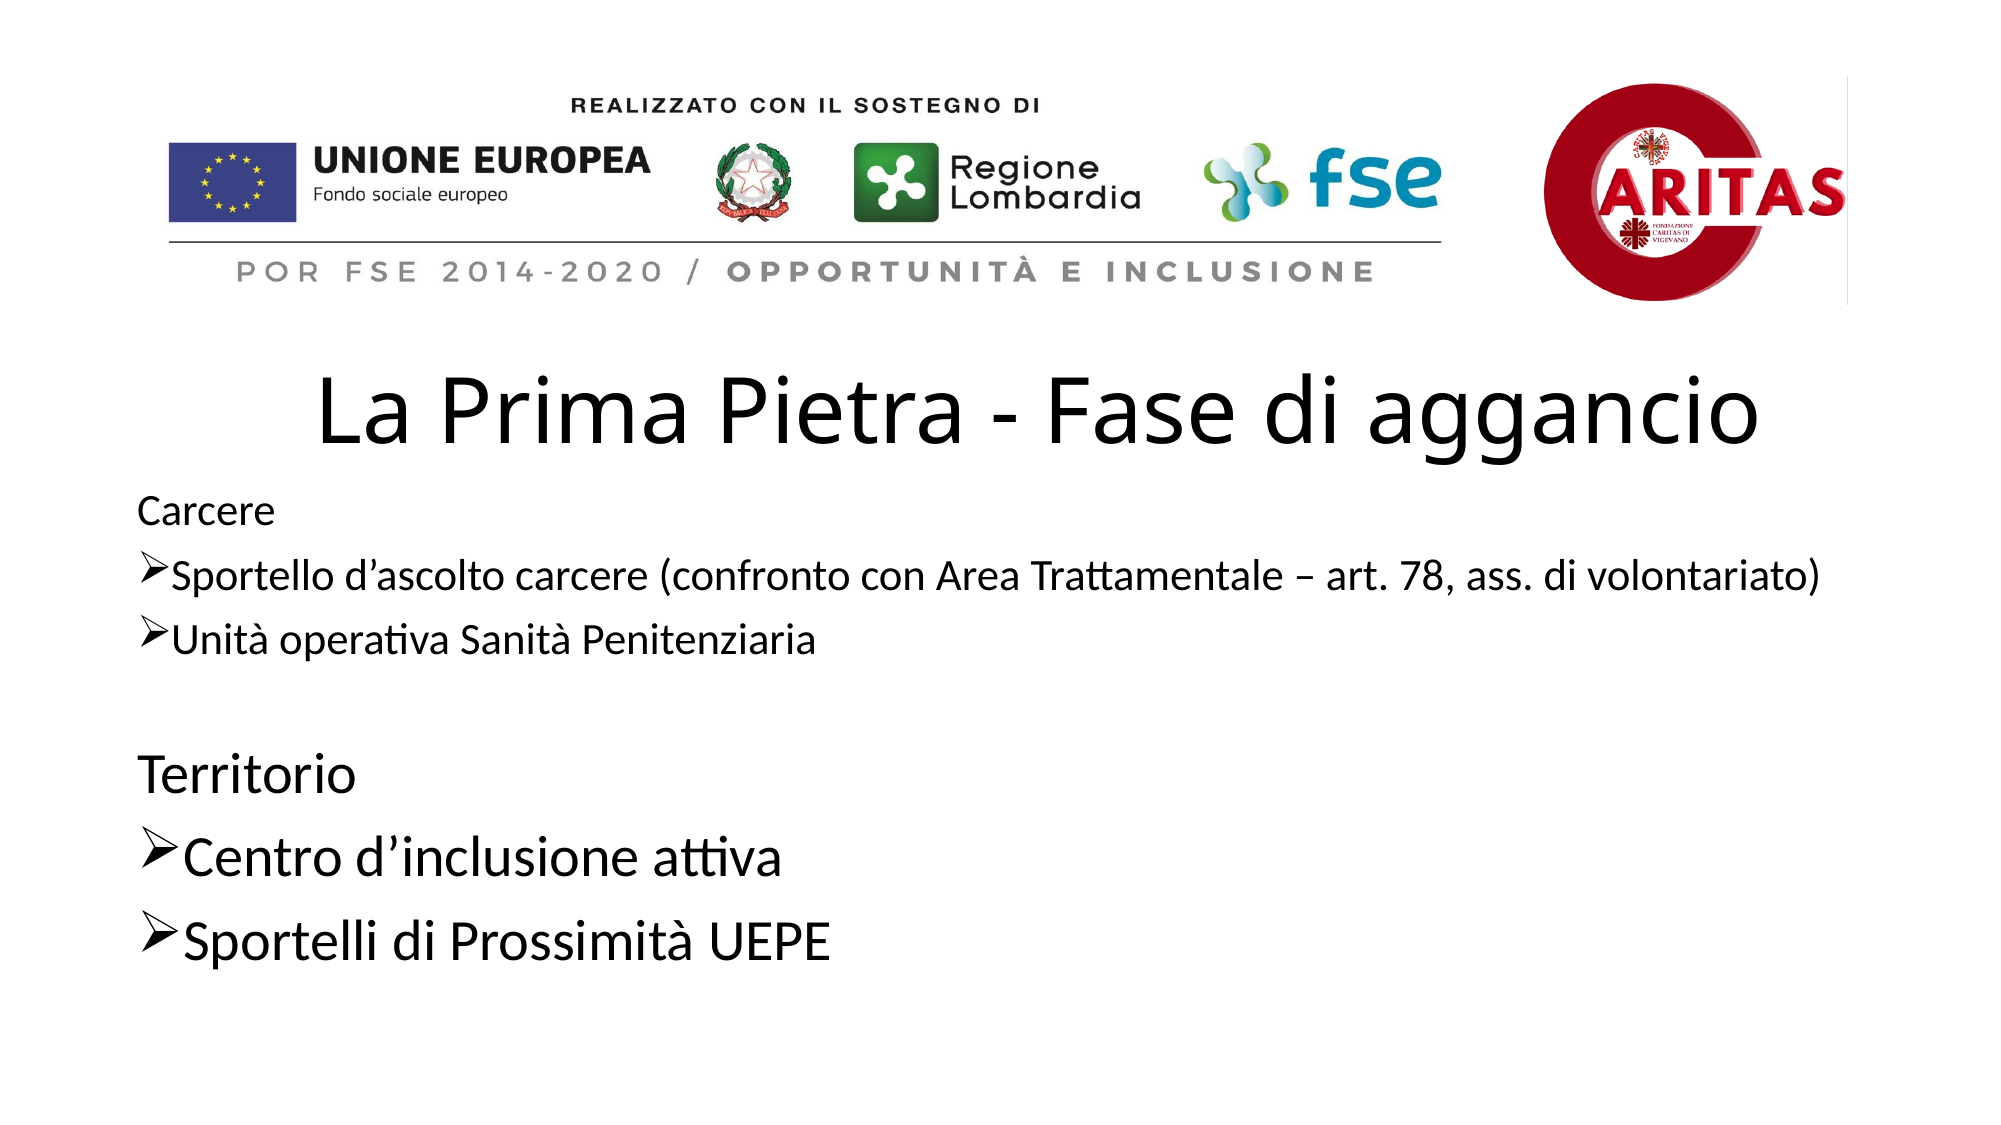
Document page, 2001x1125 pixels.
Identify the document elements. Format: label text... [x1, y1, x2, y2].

text_box Territorio Centro d’inclusione attiva Sportelli di Prossimità UEPE [122, 735, 1847, 1022]
title La Prima Pietra - Fase di aggancio [299, 305, 2000, 524]
picture [82, 17, 1525, 365]
picture [1540, 76, 1848, 306]
list Carcere Sportello d’ascolto carcere (confronto con Area Trattamentale – art. 78, ass. di volontariato) Unità operativa Sanità Penitenziaria [122, 479, 1848, 709]
